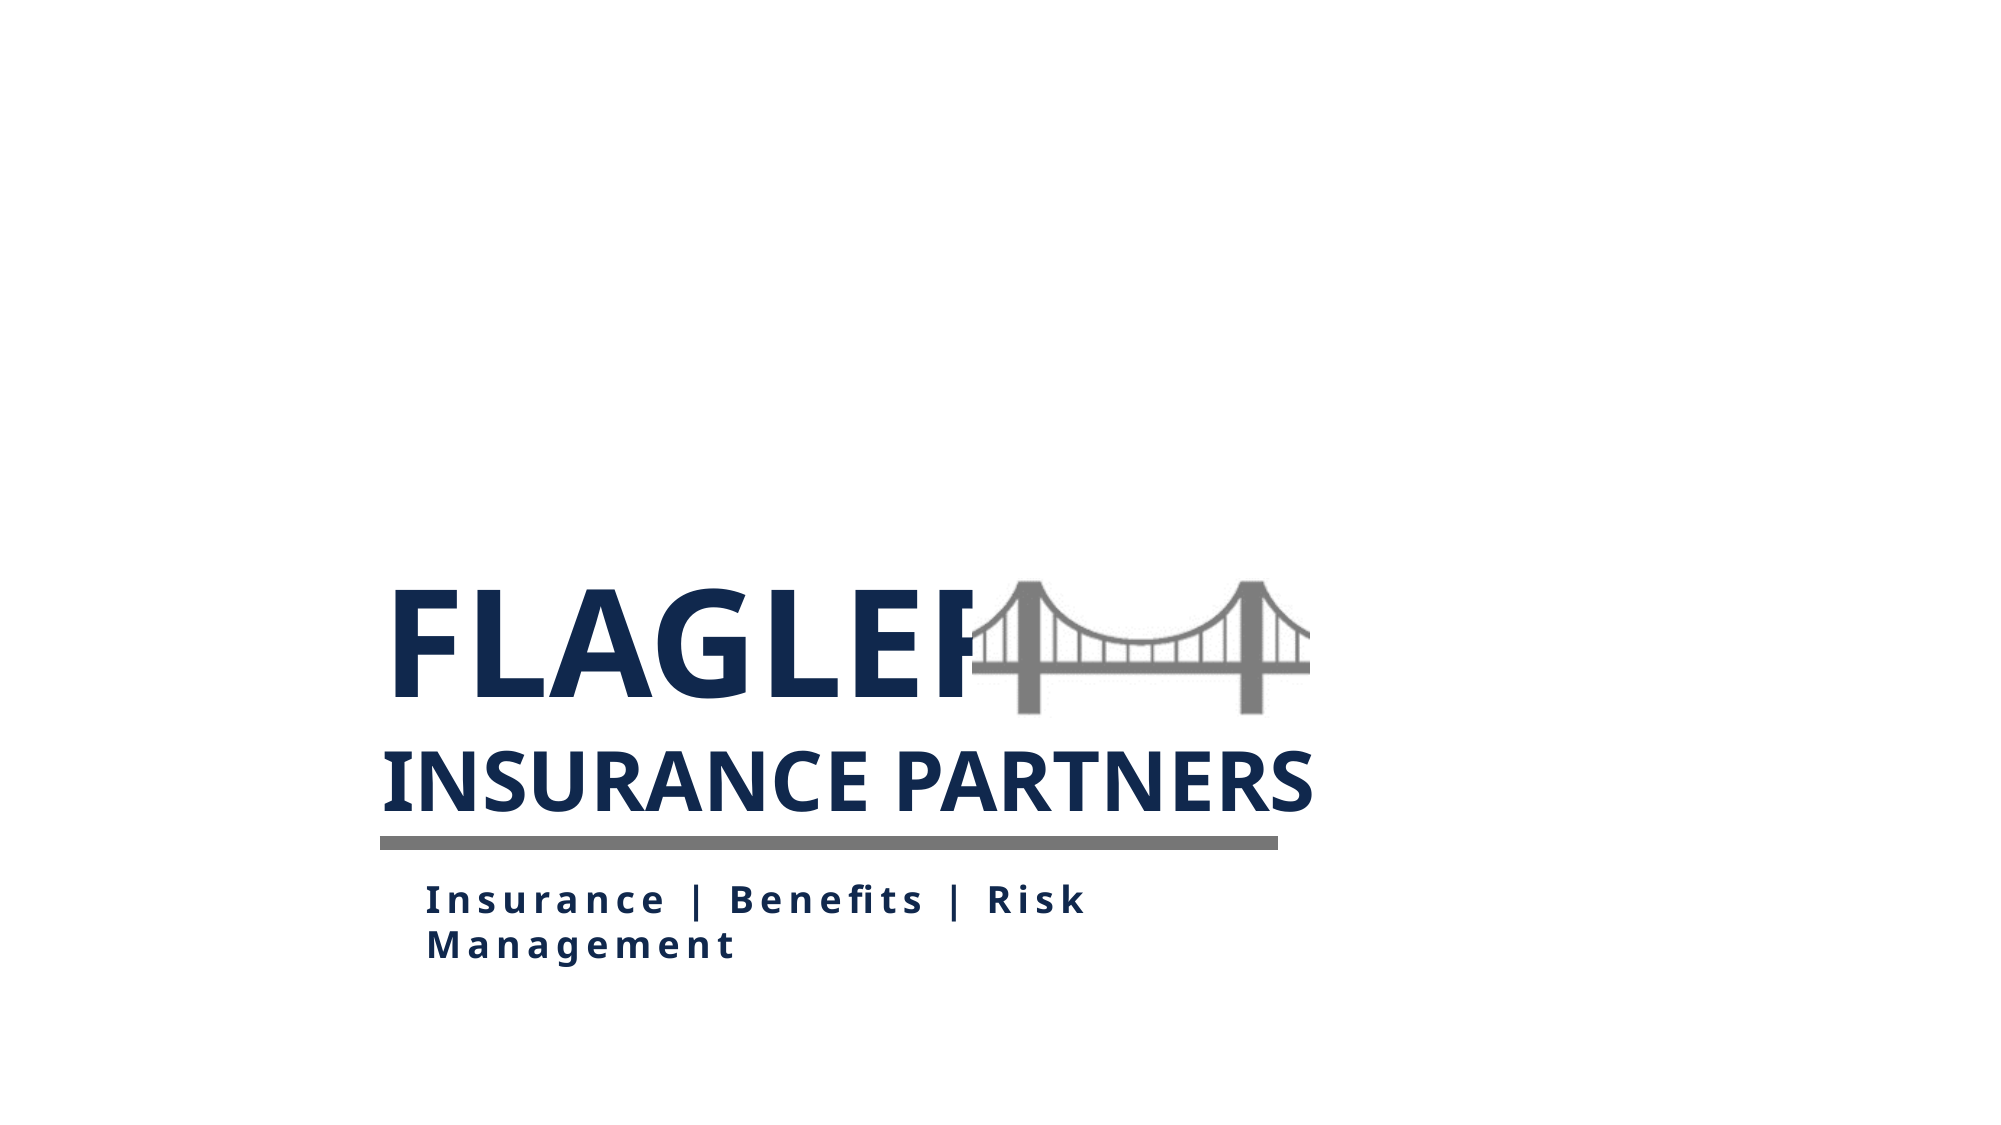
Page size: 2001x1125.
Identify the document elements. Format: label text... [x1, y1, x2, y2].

picture [972, 578, 1310, 718]
text_box FLAGLER INSURANCE PARTNERS [367, 540, 1366, 836]
text_box Insurance | Benefits | Risk Management [411, 868, 1310, 974]
